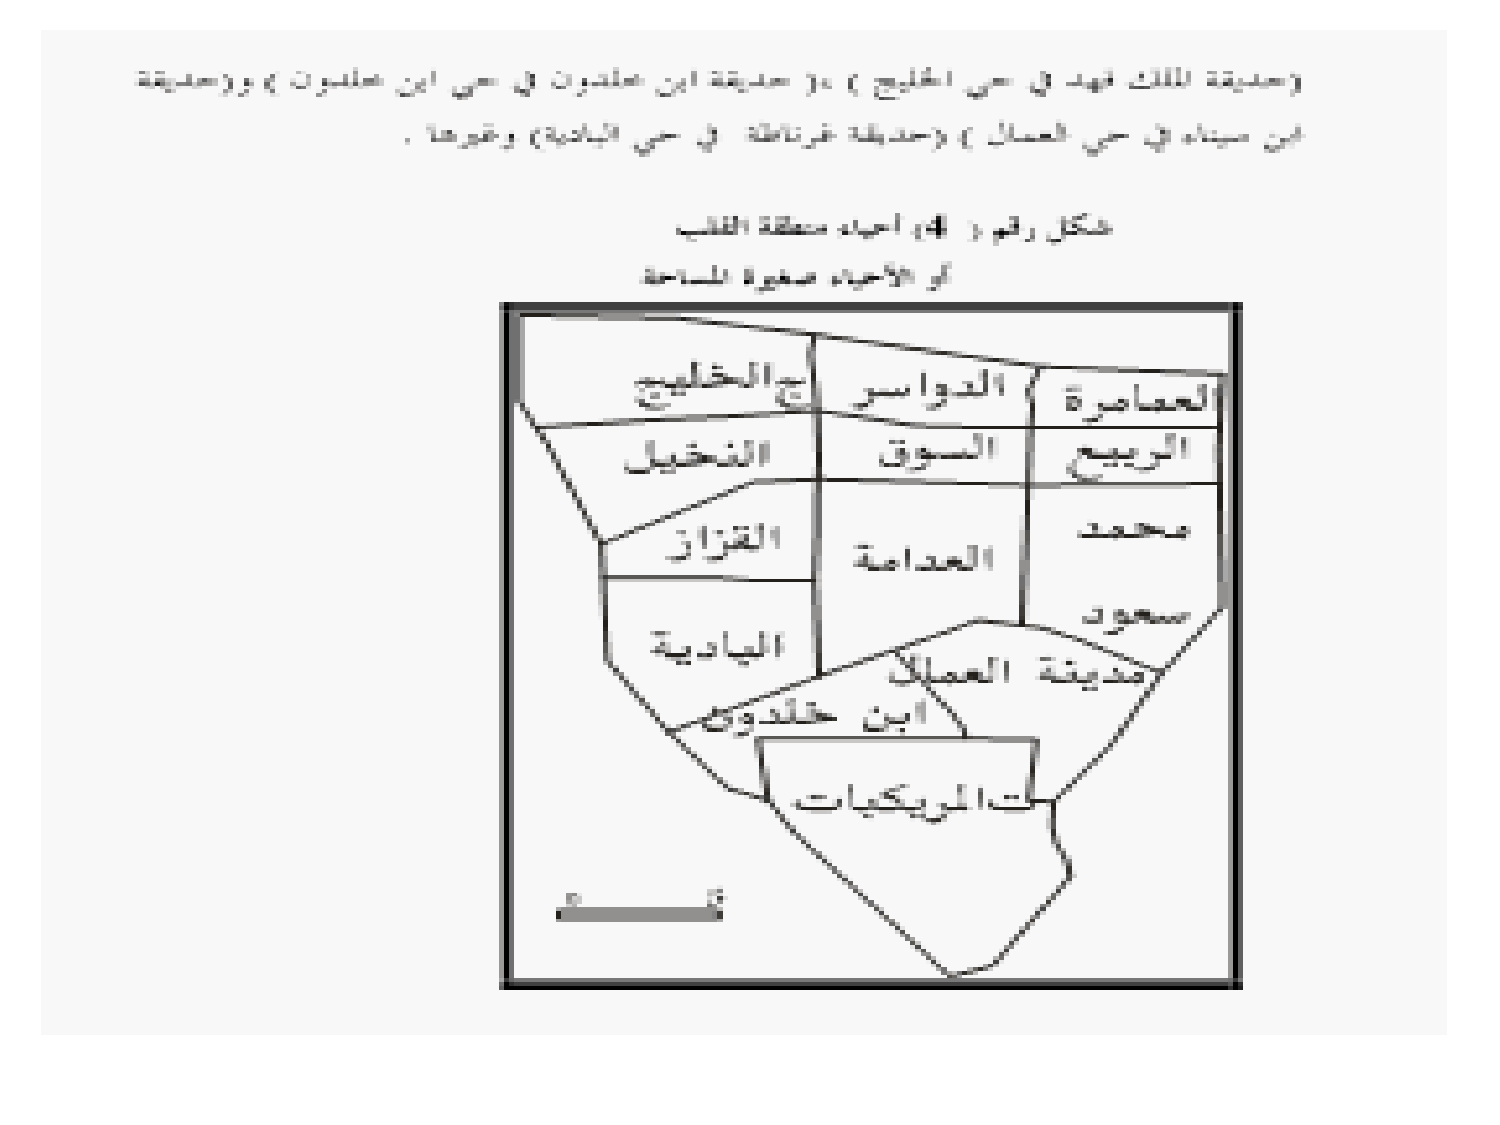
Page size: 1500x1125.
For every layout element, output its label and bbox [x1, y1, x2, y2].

picture [41, 30, 1448, 1036]
